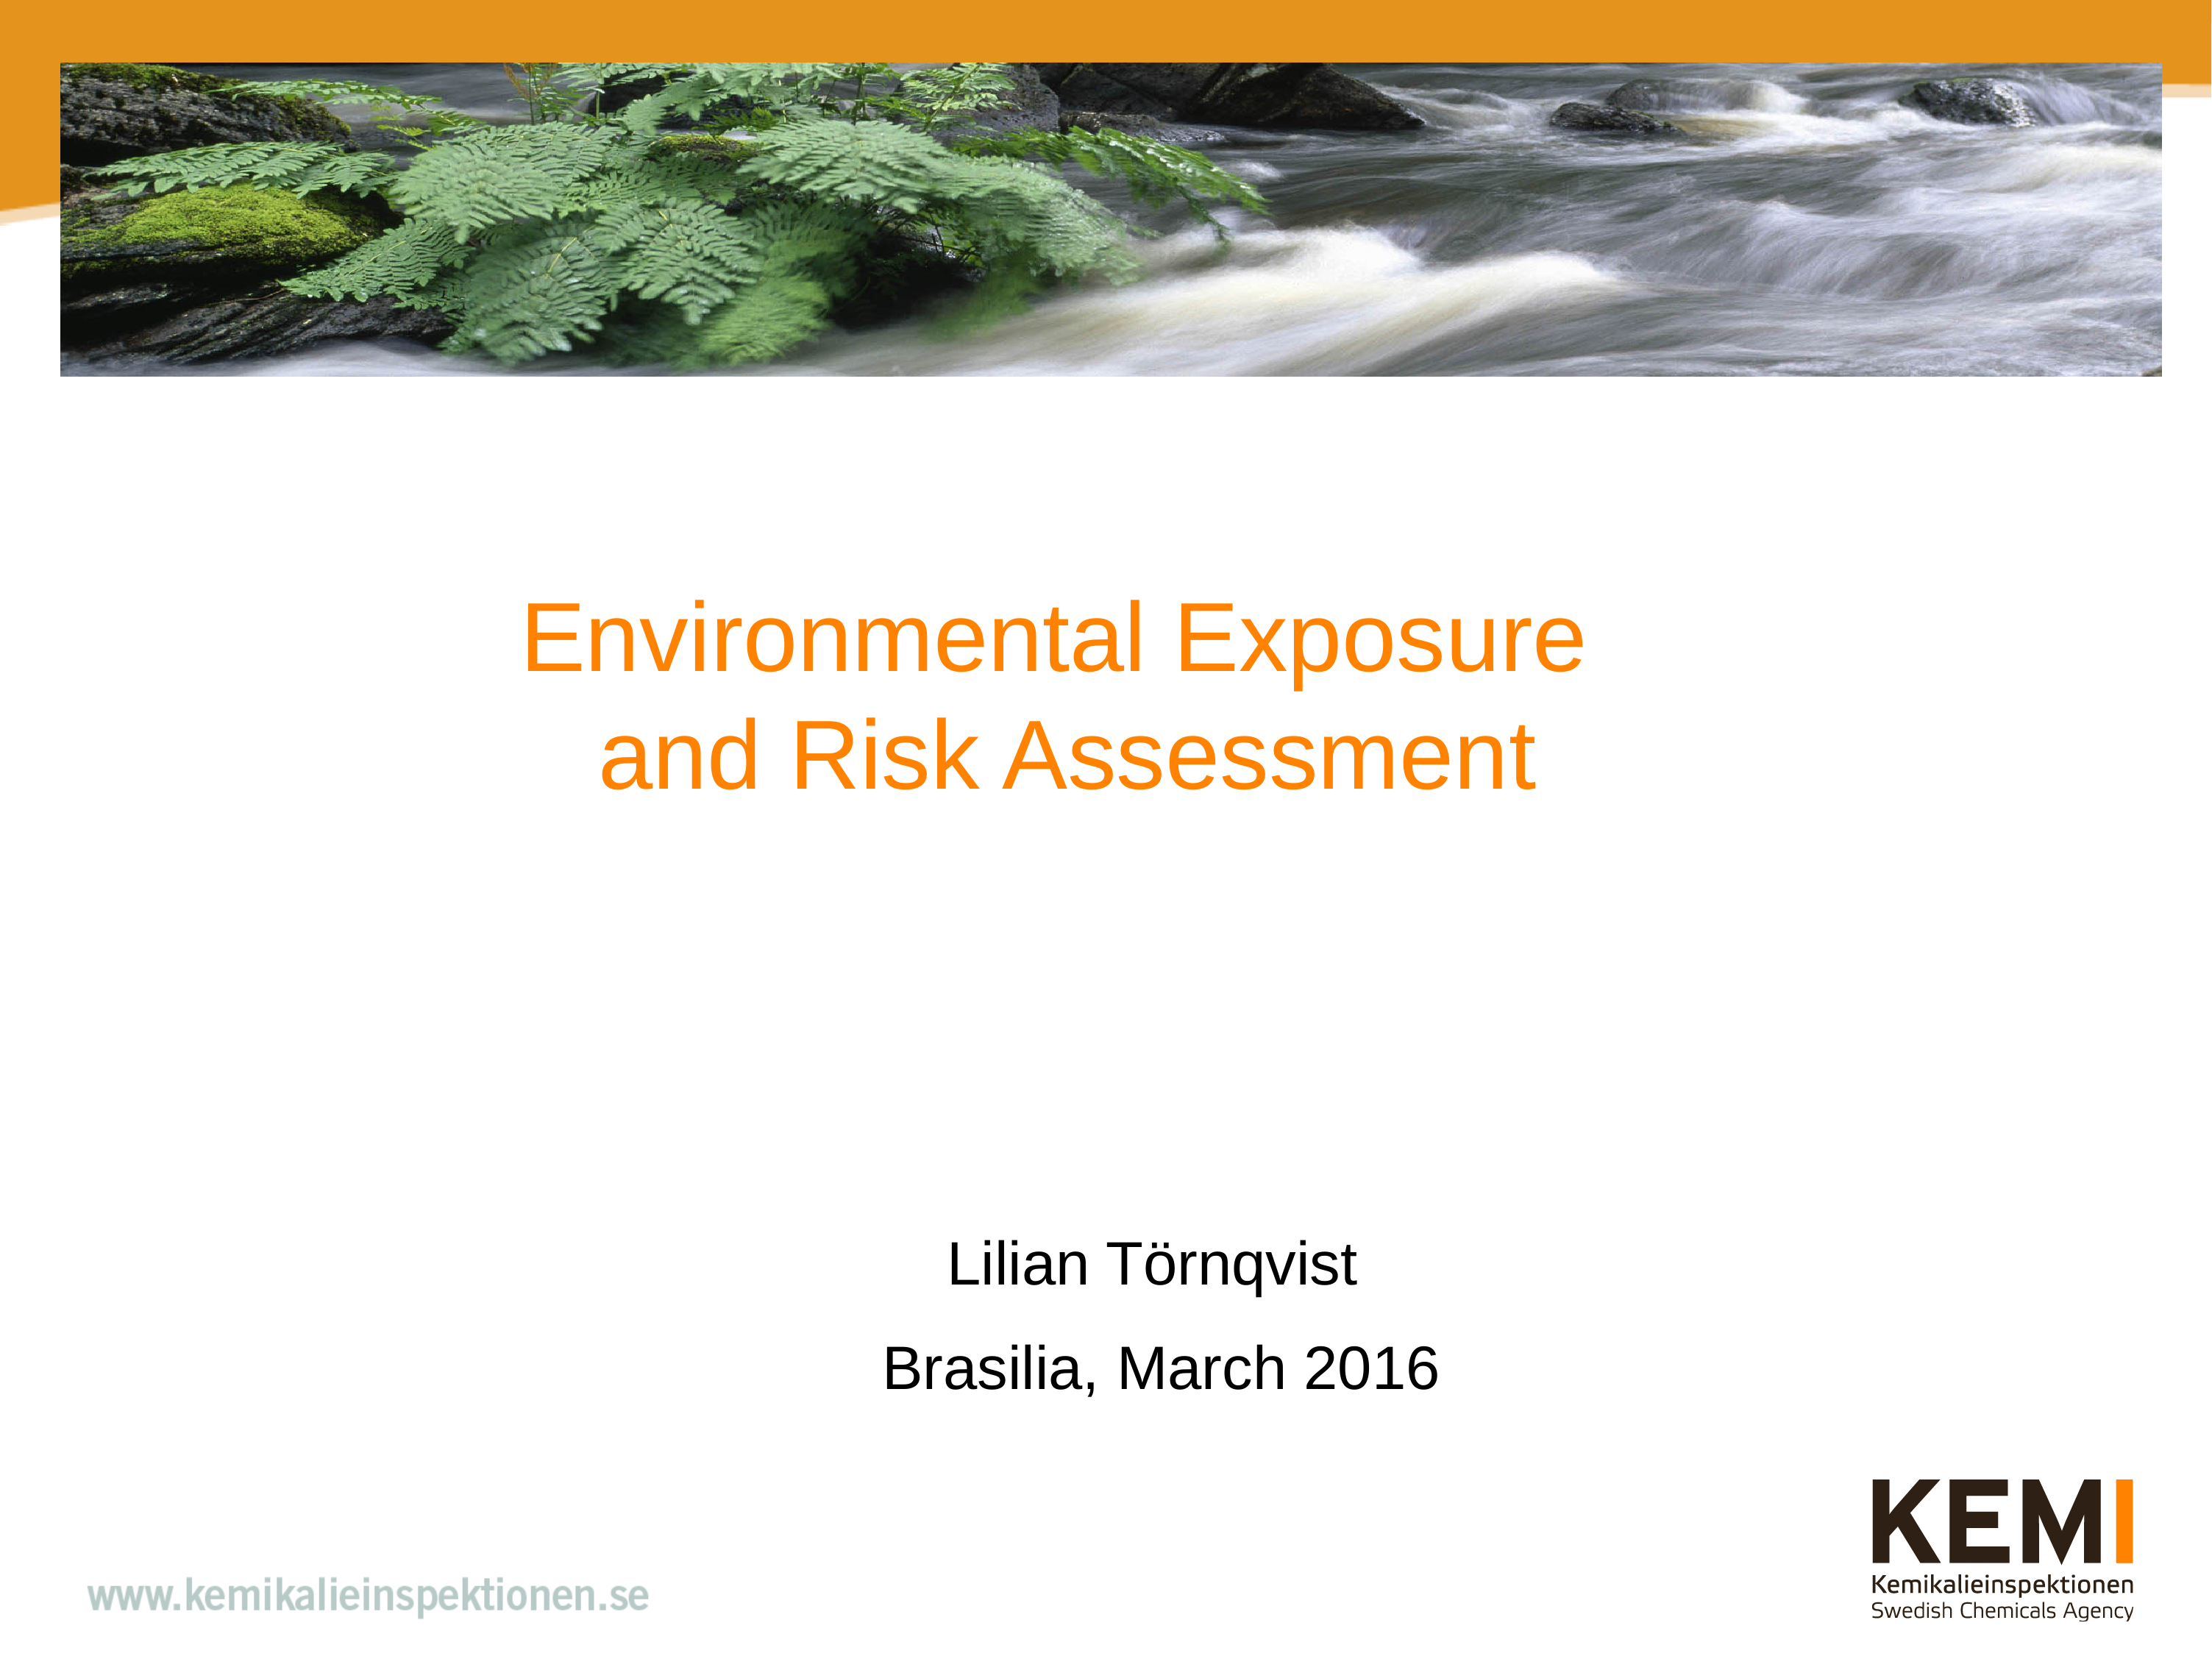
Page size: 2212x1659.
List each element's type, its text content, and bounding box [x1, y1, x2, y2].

picture [1872, 1479, 2133, 1621]
picture [87, 1573, 652, 1621]
text_box Lilian Törnqvist Brasilia, March 2016 [496, 1212, 1827, 1413]
title Environmental Exposure and Risk Assessment [89, 553, 2046, 830]
picture [0, 0, 2212, 377]
